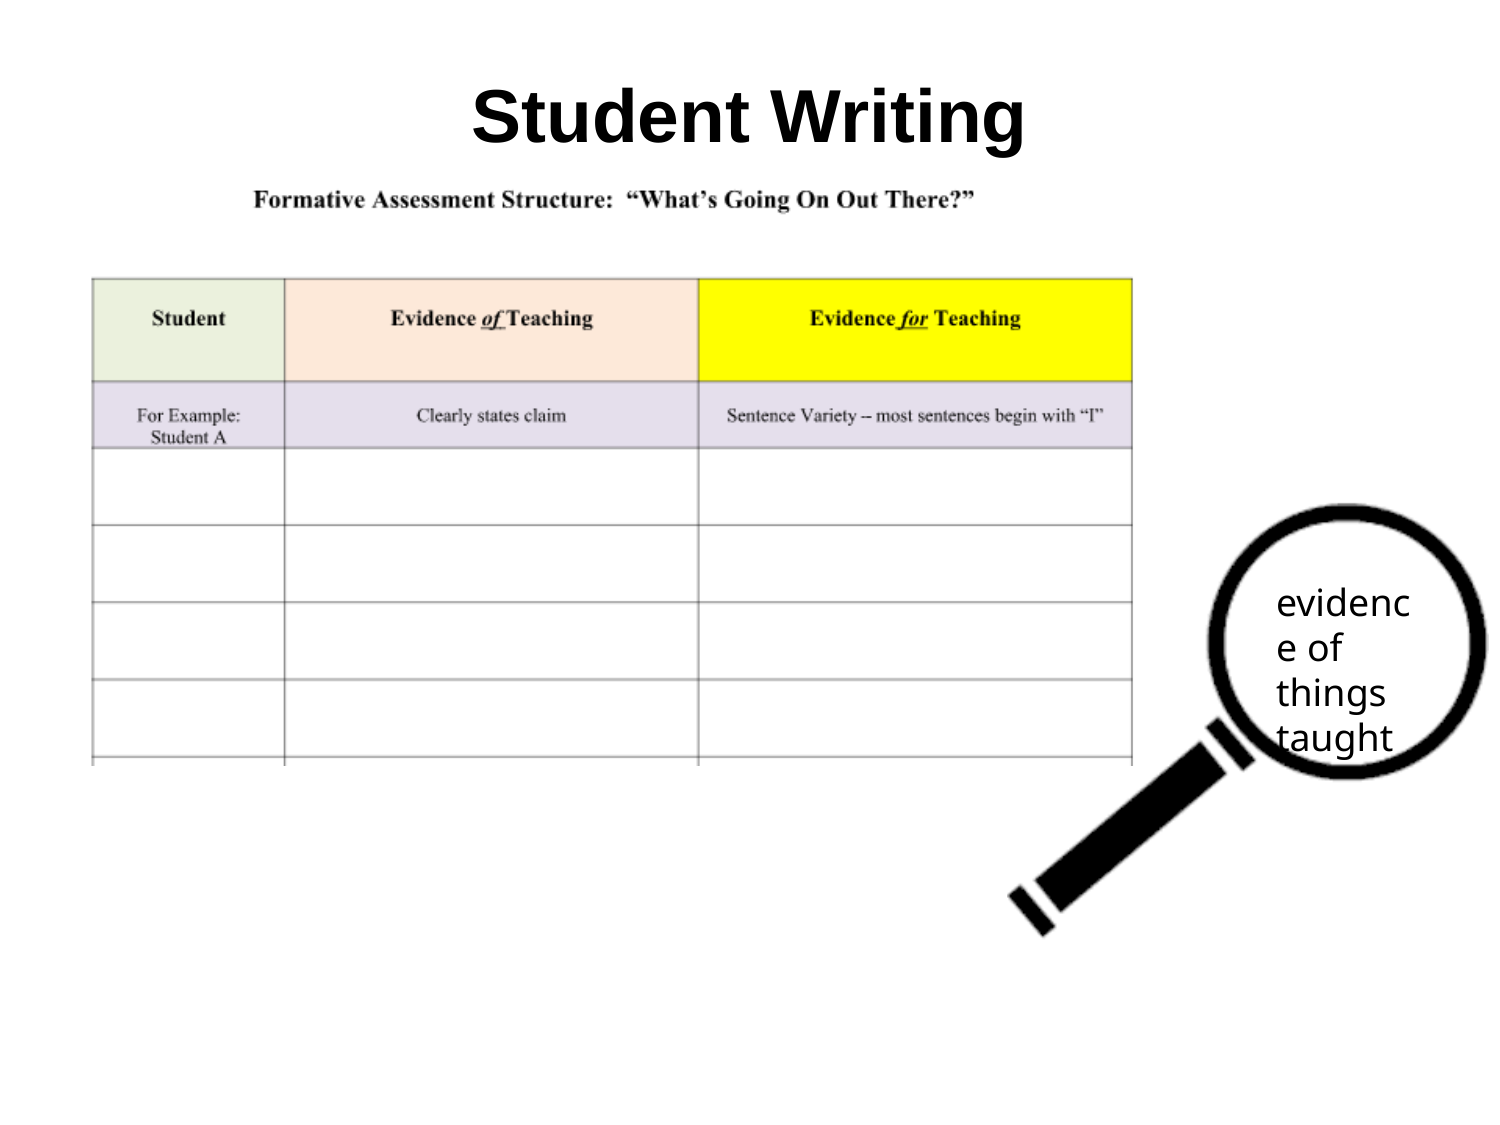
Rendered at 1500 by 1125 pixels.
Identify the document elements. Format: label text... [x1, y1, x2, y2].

picture [36, 158, 1489, 962]
title Student Writing [75, 19, 1425, 207]
